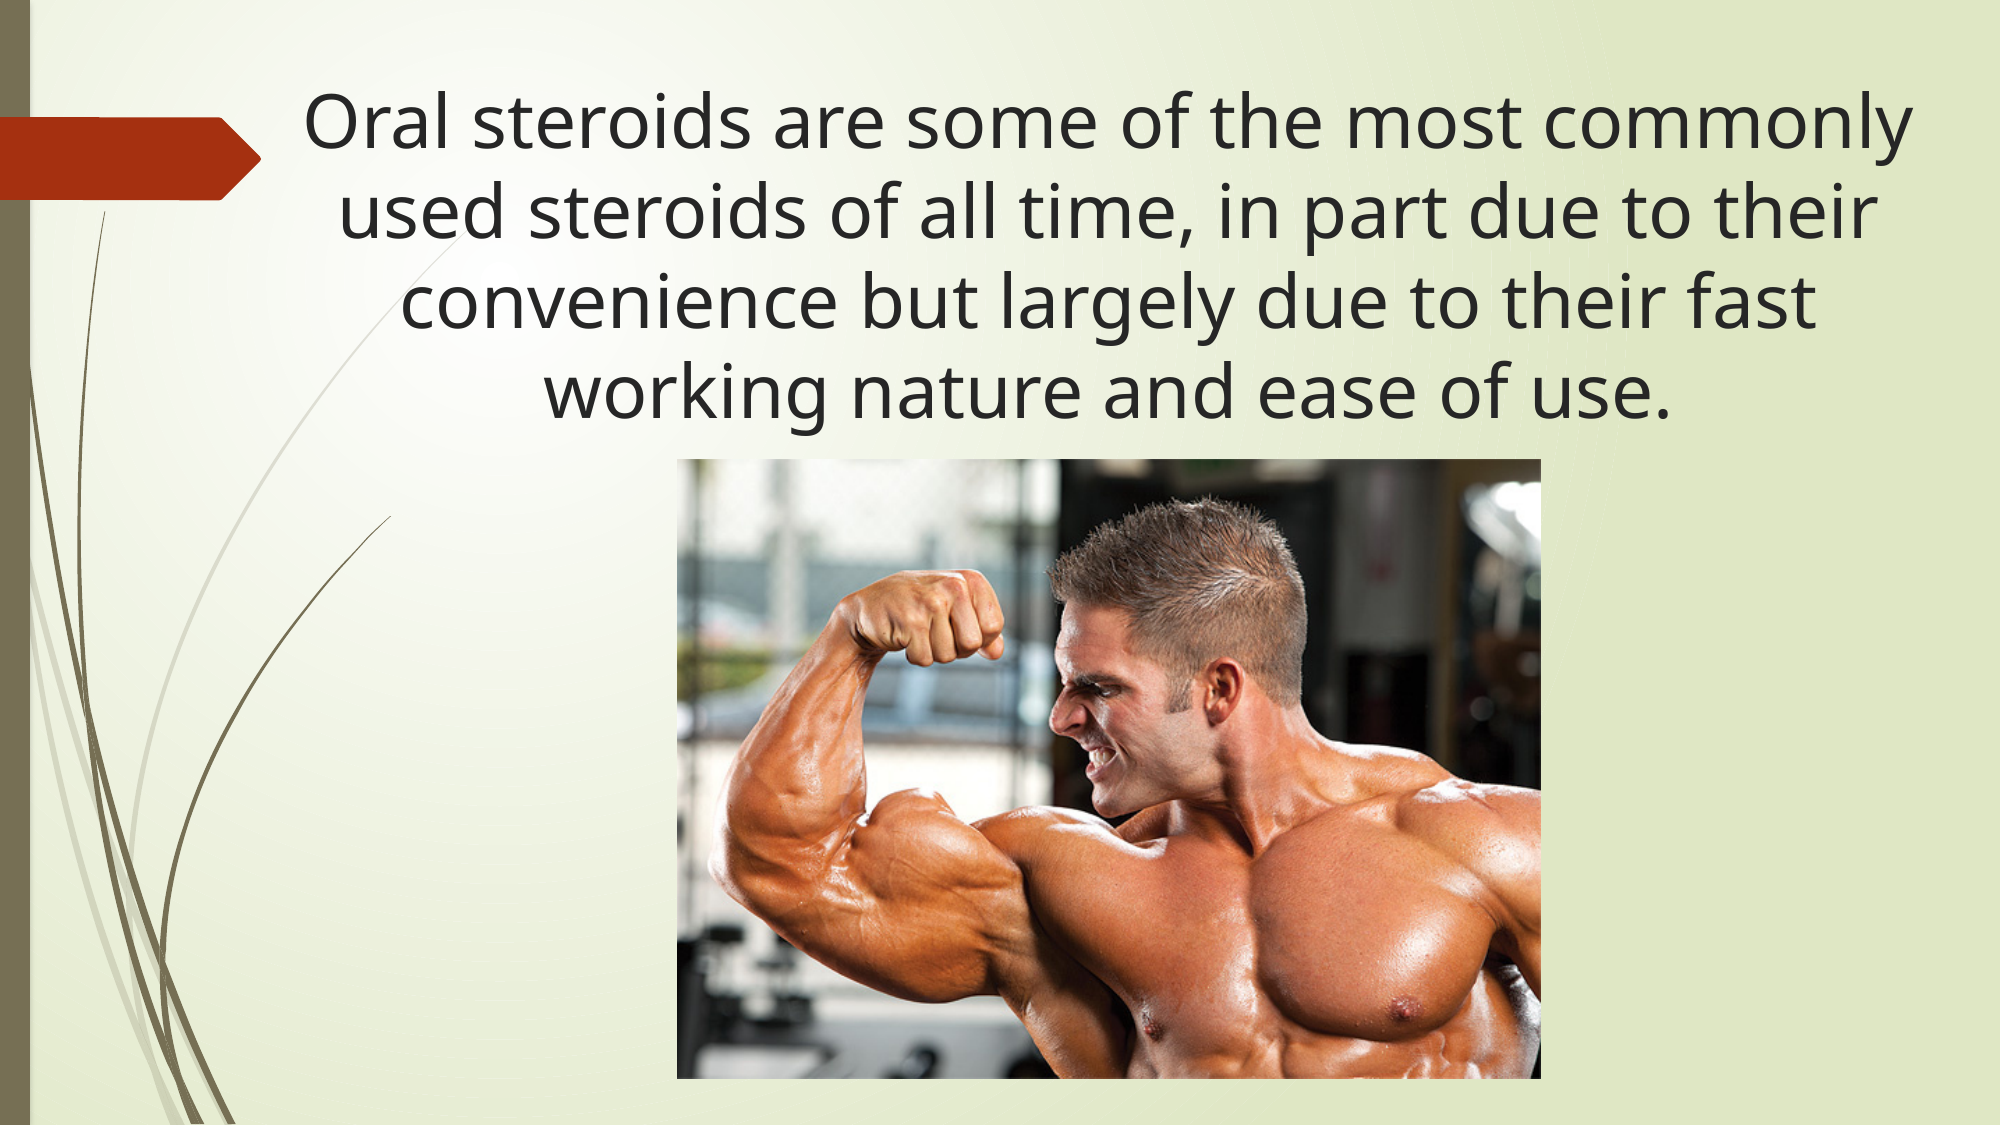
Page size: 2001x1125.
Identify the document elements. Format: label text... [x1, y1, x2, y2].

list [676, 459, 1541, 1080]
title Oral steroids are some of the most commonly used steroids of all time, in part due to their convenience but largely due to their fast working nature and ease of use. [276, 65, 1942, 277]
